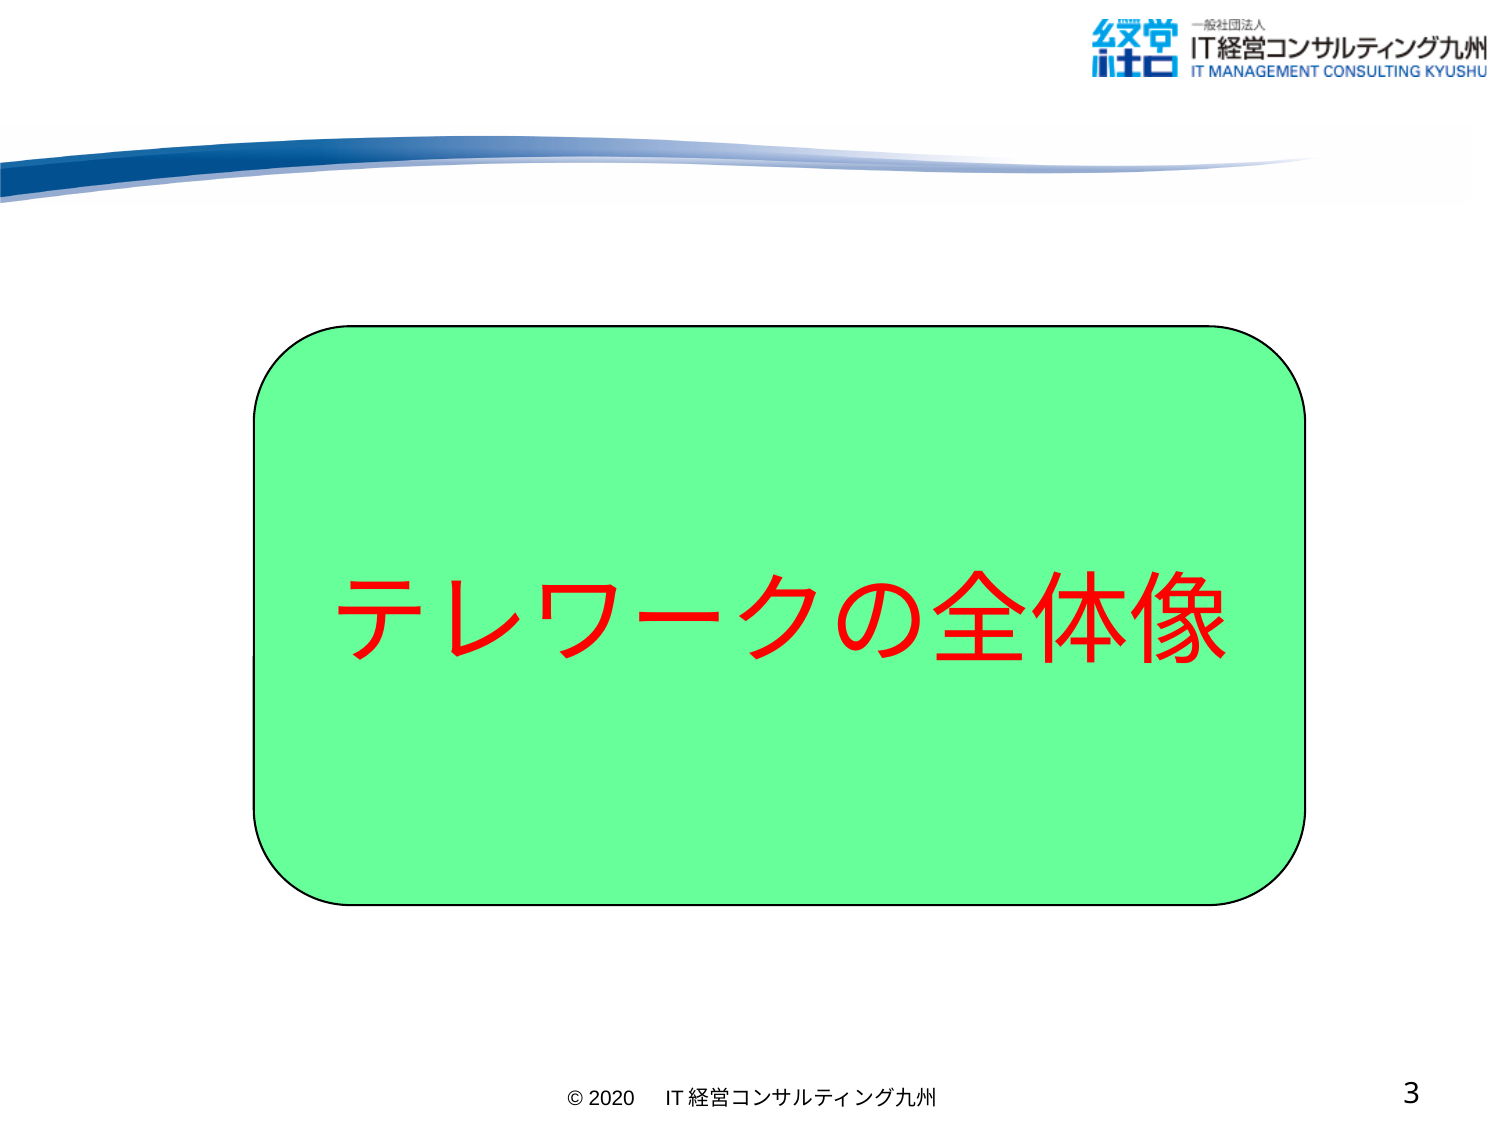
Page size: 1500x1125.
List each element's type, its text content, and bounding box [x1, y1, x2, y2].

title [53, 38, 1386, 121]
picture [1, 126, 1470, 206]
slide_number 2 [1329, 1066, 1495, 1120]
text_box テレワークの全体像 [253, 326, 1306, 906]
